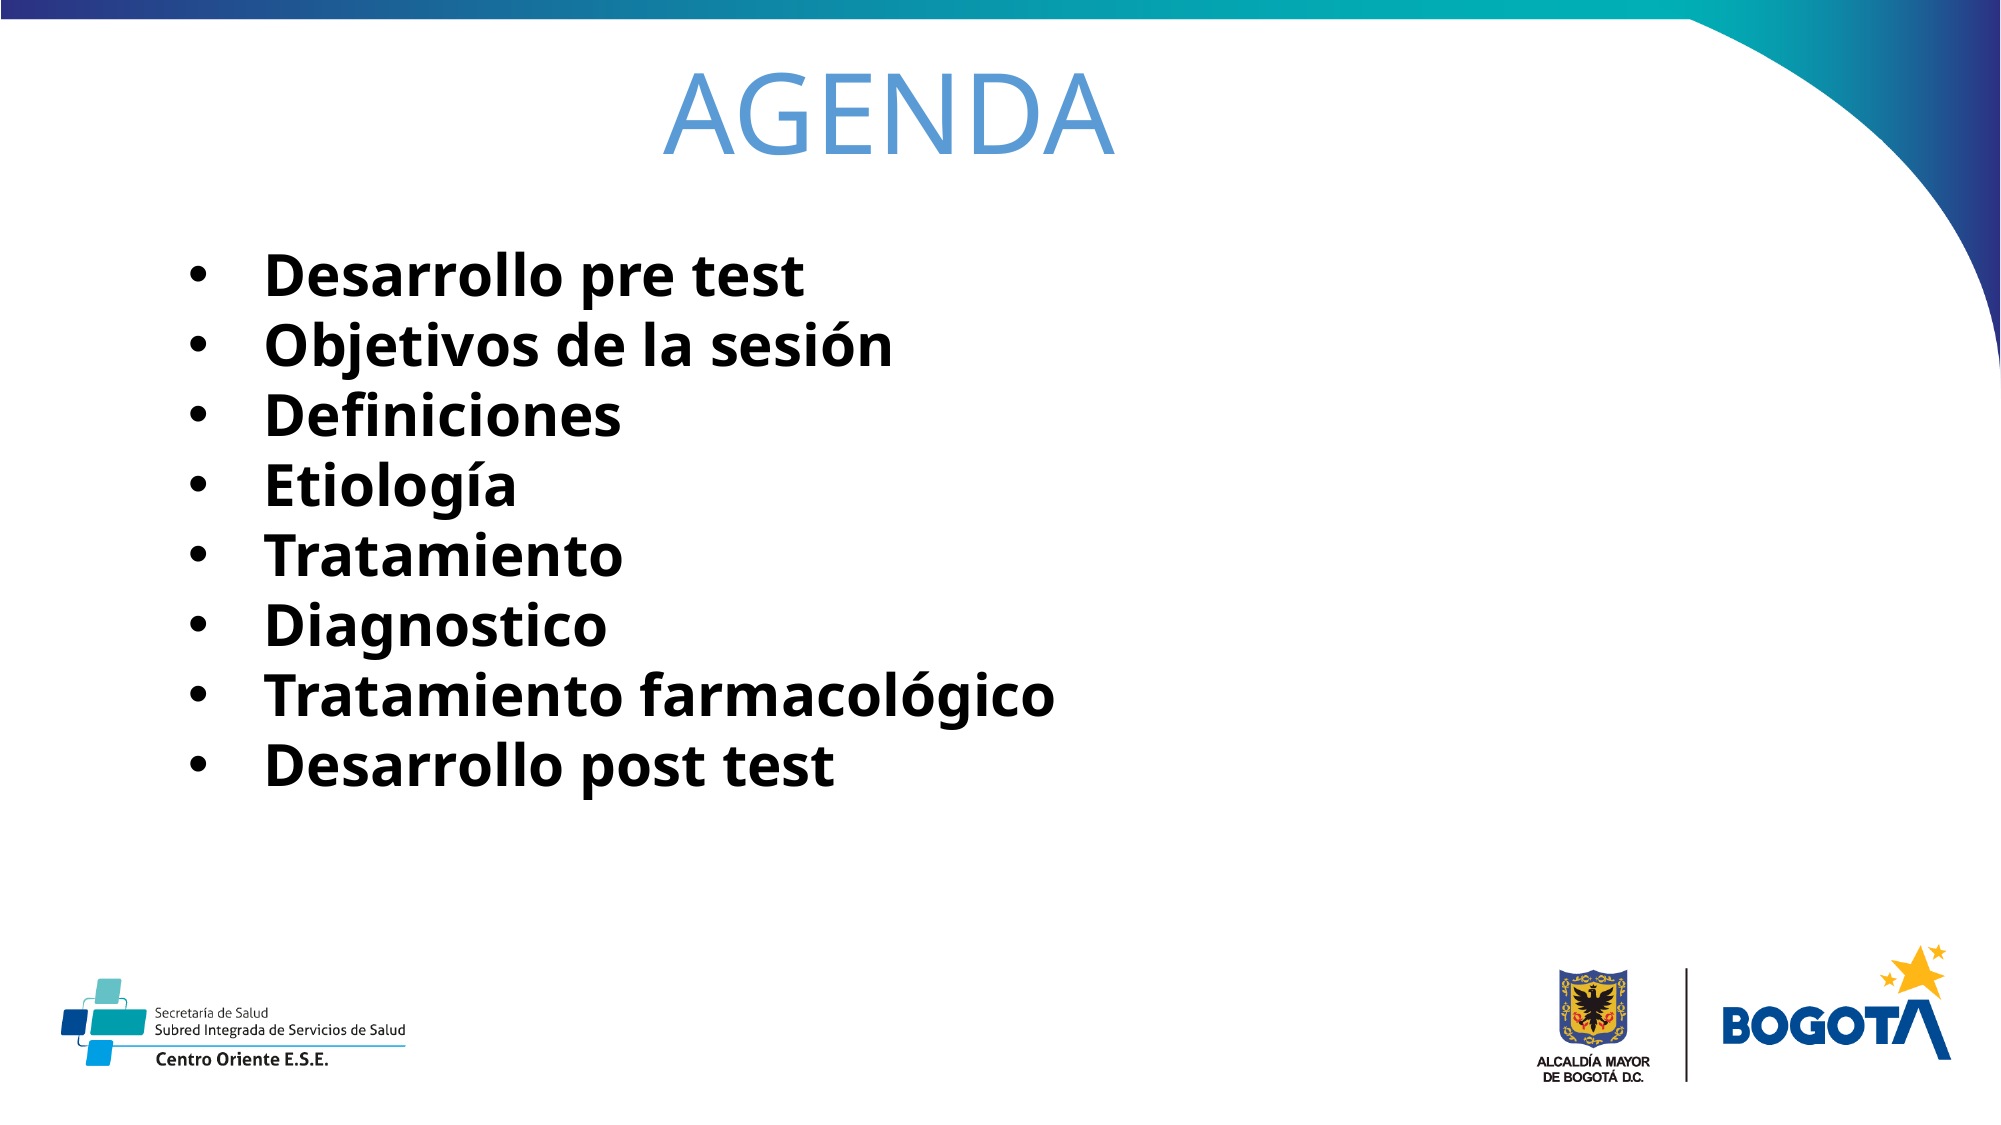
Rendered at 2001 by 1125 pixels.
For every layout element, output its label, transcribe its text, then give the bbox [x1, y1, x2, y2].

text_box AGENDA [648, 34, 1131, 185]
text_box Desarrollo pre test Objetivos de la sesión Definiciones Etiología Tratamiento Diagnostico Tratamiento farmacológico Desarrollo post test [173, 185, 1684, 1011]
picture [0, 0, 2001, 1125]
